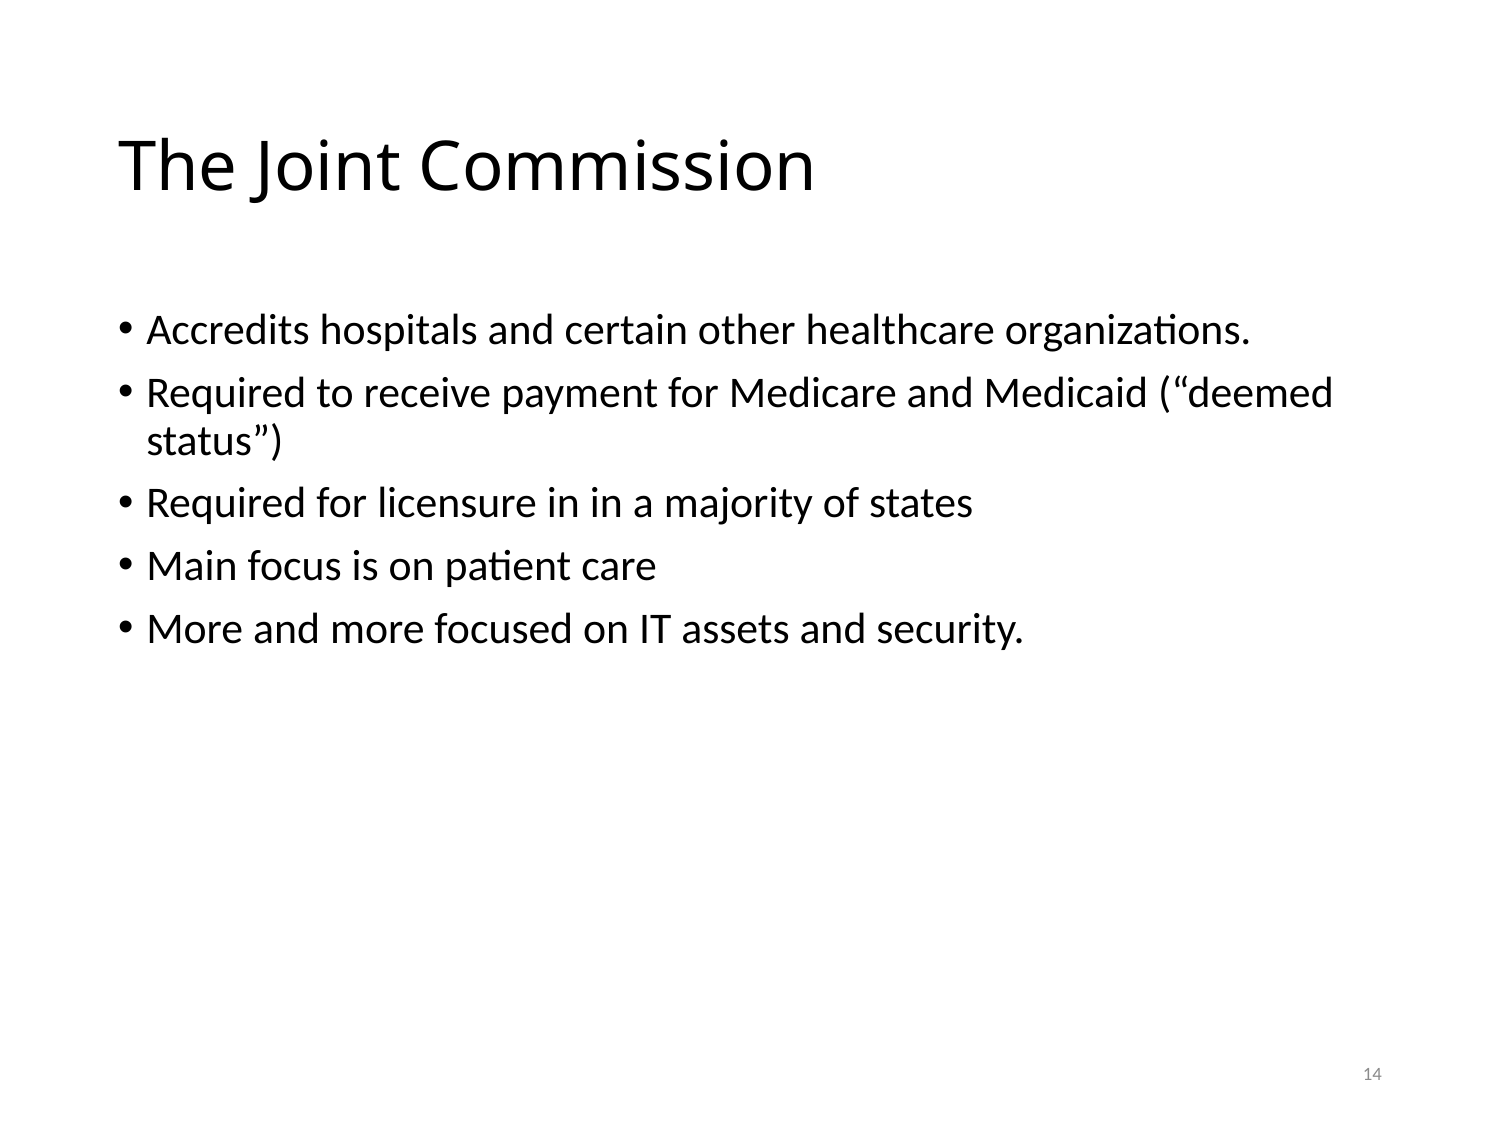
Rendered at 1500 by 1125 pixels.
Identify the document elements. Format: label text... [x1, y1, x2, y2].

list Accredits hospitals and certain other healthcare organizations. Required to receive payment for Medicare and Medicaid (“deemed status”) Required for licensure in in a majority of states Main focus is on patient care More and more focused on IT assets and security. [103, 299, 1397, 1014]
title The Joint Commission [103, 59, 1397, 278]
slide_number 14 [1059, 1042, 1397, 1103]
